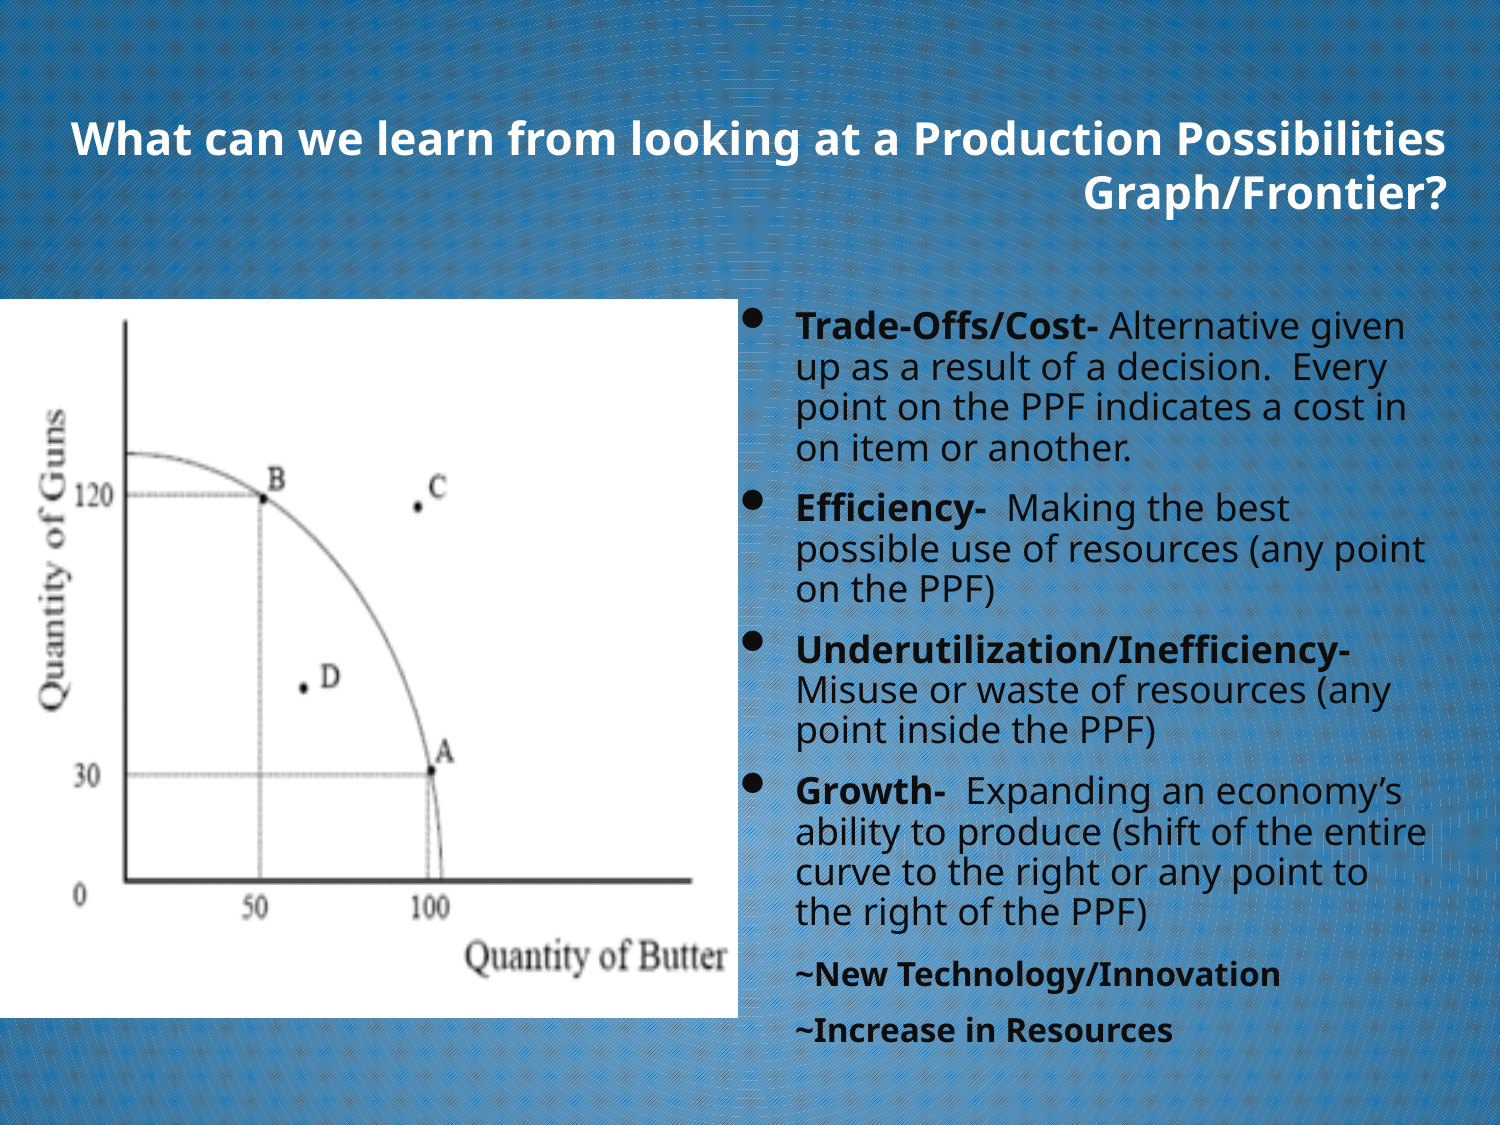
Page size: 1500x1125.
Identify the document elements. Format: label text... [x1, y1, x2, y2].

picture [0, 299, 738, 1018]
title What can we learn from looking at a Production Possibilities Graph/Frontier? [0, 99, 1463, 288]
list Trade-Offs/Cost- Alternative given up as a result of a decision. Every point on the PPF indicates a cost in on item or another. Efficiency- Making the best possible use of resources (any point on the PPF) Underutilization/Inefficiency- Misuse or waste of resources (any point inside the PPF) Growth- Expanding an economy’s ability to produce (shift of the entire curve to the right or any point to the right of the PPF) ~New Technology/Innovation ~Increase in Resources [600, 299, 1450, 1125]
